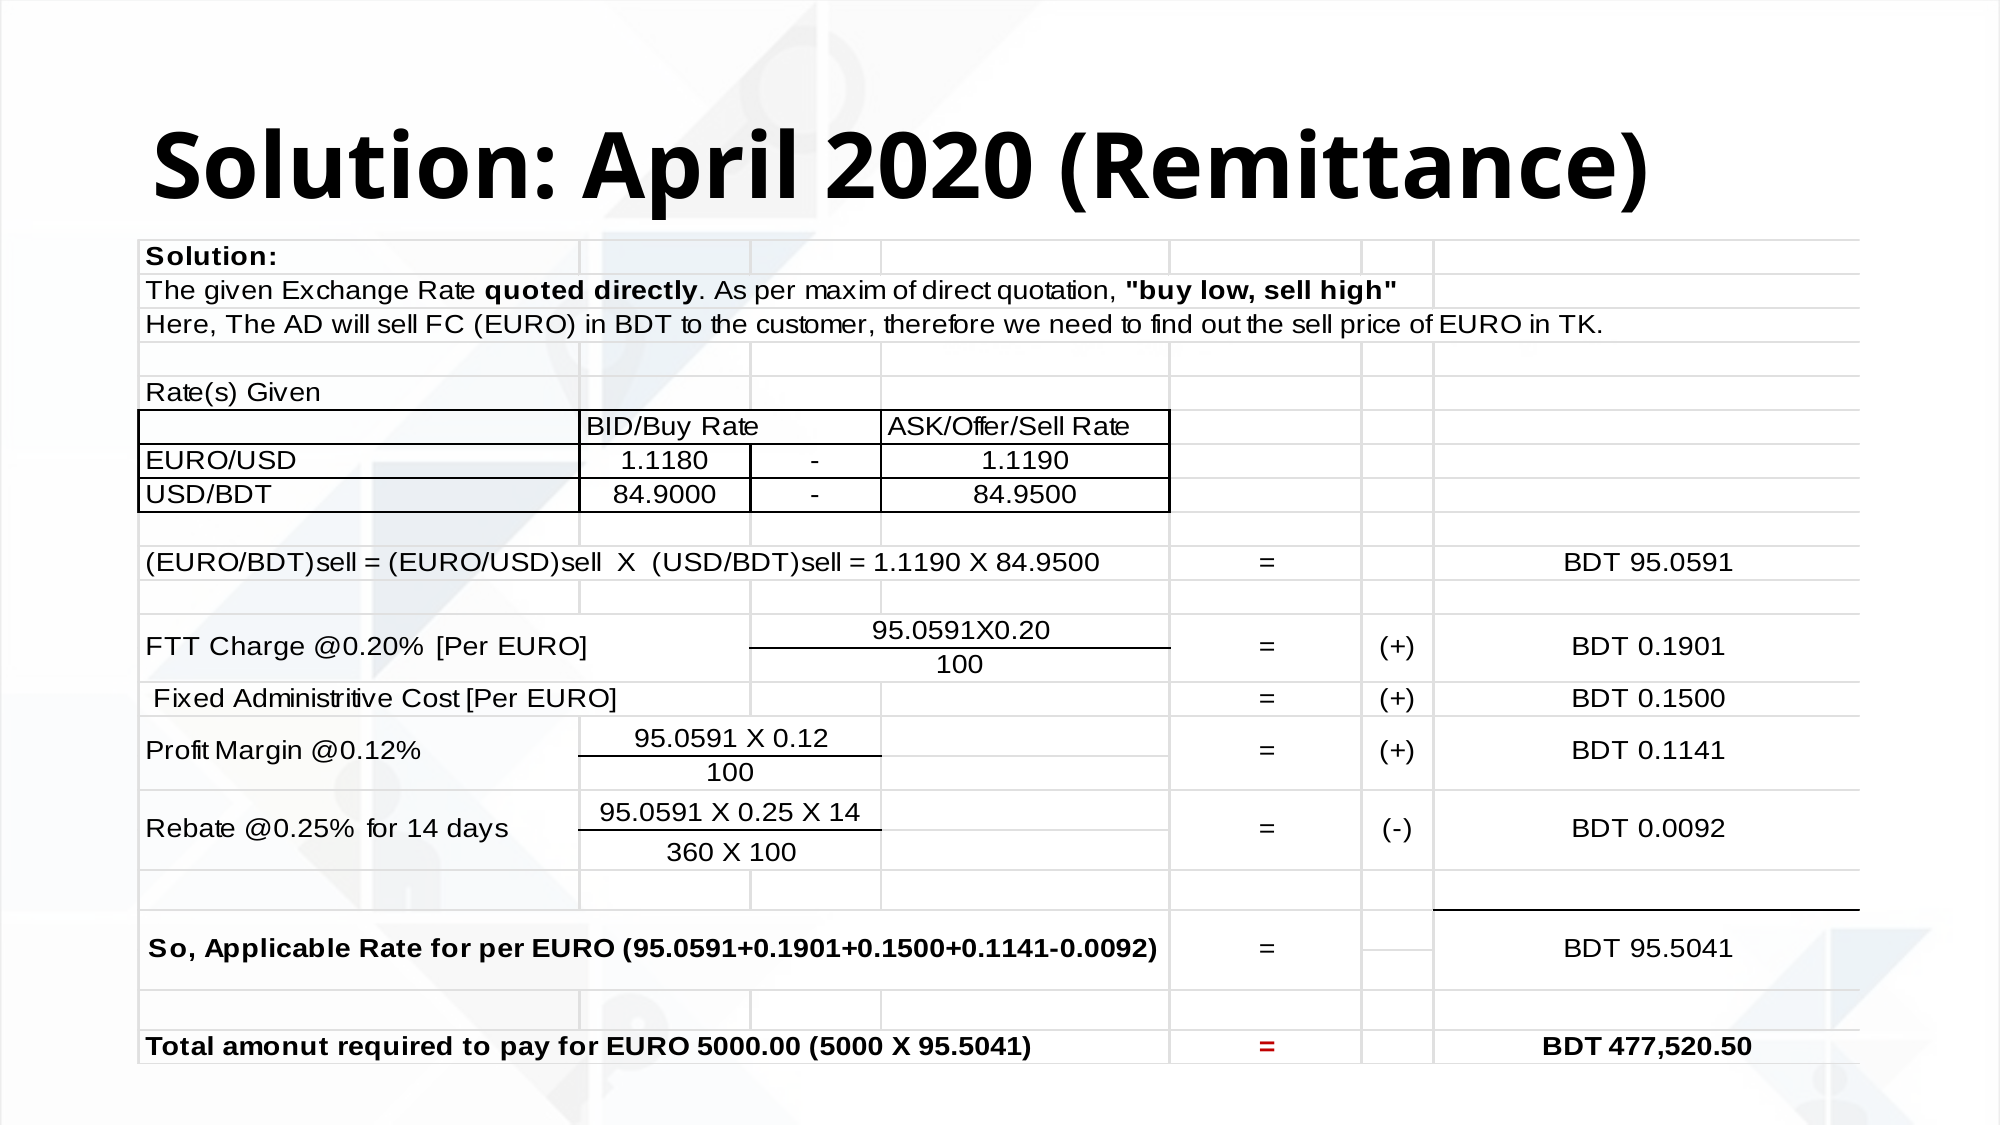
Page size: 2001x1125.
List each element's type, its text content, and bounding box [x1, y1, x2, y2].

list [137, 239, 1863, 1066]
title Solution: April 2020 (Remittance) [137, 59, 1863, 239]
